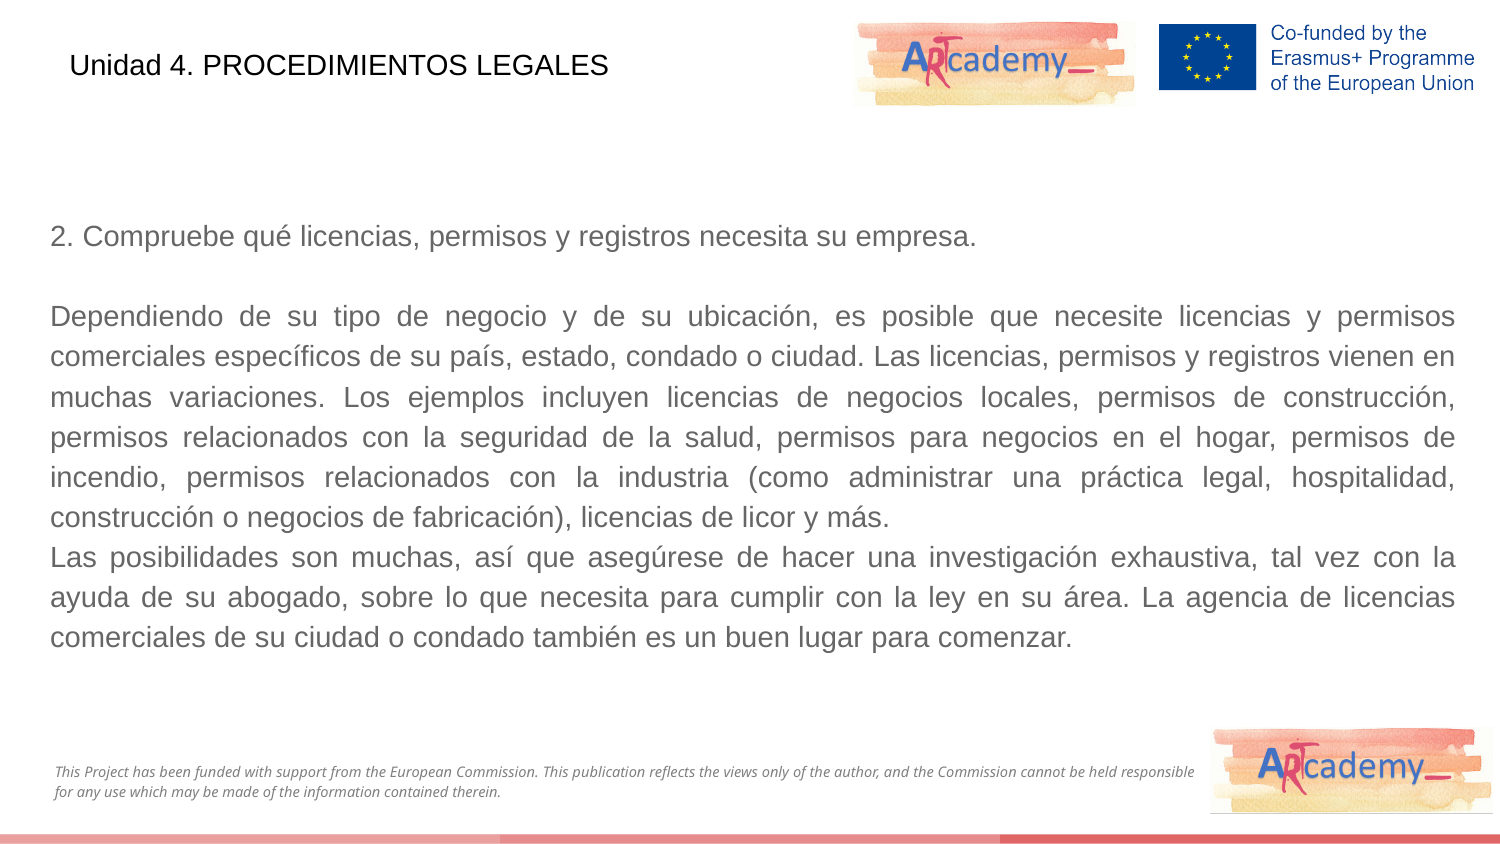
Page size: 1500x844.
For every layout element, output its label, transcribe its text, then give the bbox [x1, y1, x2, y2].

text_box Unidad 4. PROCEDIMIENTOS LEGALES [54, 39, 716, 89]
picture [1158, 24, 1474, 94]
picture [854, 2, 1137, 138]
picture [1210, 709, 1493, 844]
text_box This Project has been funded with support from the European Commission. This publication reflects the views only of the author, and the Commission cannot be held responsible for any use which may be made of the information contained therein. [39, 754, 1205, 799]
list 2. Compruebe qué licencias, permisos y registros necesita su empresa. Dependiendo de su tipo de negocio y de su ubicación, es posible que necesite licencias y permisos comerciales específicos de su país, estado, condado o ciudad. Las licencias, permisos y registros vienen en muchas variaciones. Los ejemplos incluyen licencias de negocios locales, permisos de construcción, permisos relacionados con la seguridad de la salud, permisos para negocios en el hogar, permisos de incendio, permisos relacionados con la industria (como administrar una práctica legal, hospitalidad, construcción o negocios de fabricación), licencias de licor y más. Las posibilidades son muchas, así que asegúrese de hacer una investigación exhaustiva, tal vez con la ayuda de su abogado, sobre lo que necesita para cumplir con la ley en su área. La agencia de licencias comerciales de su ciudad o condado también es un buen lugar para comenzar. [16, 197, 1474, 707]
